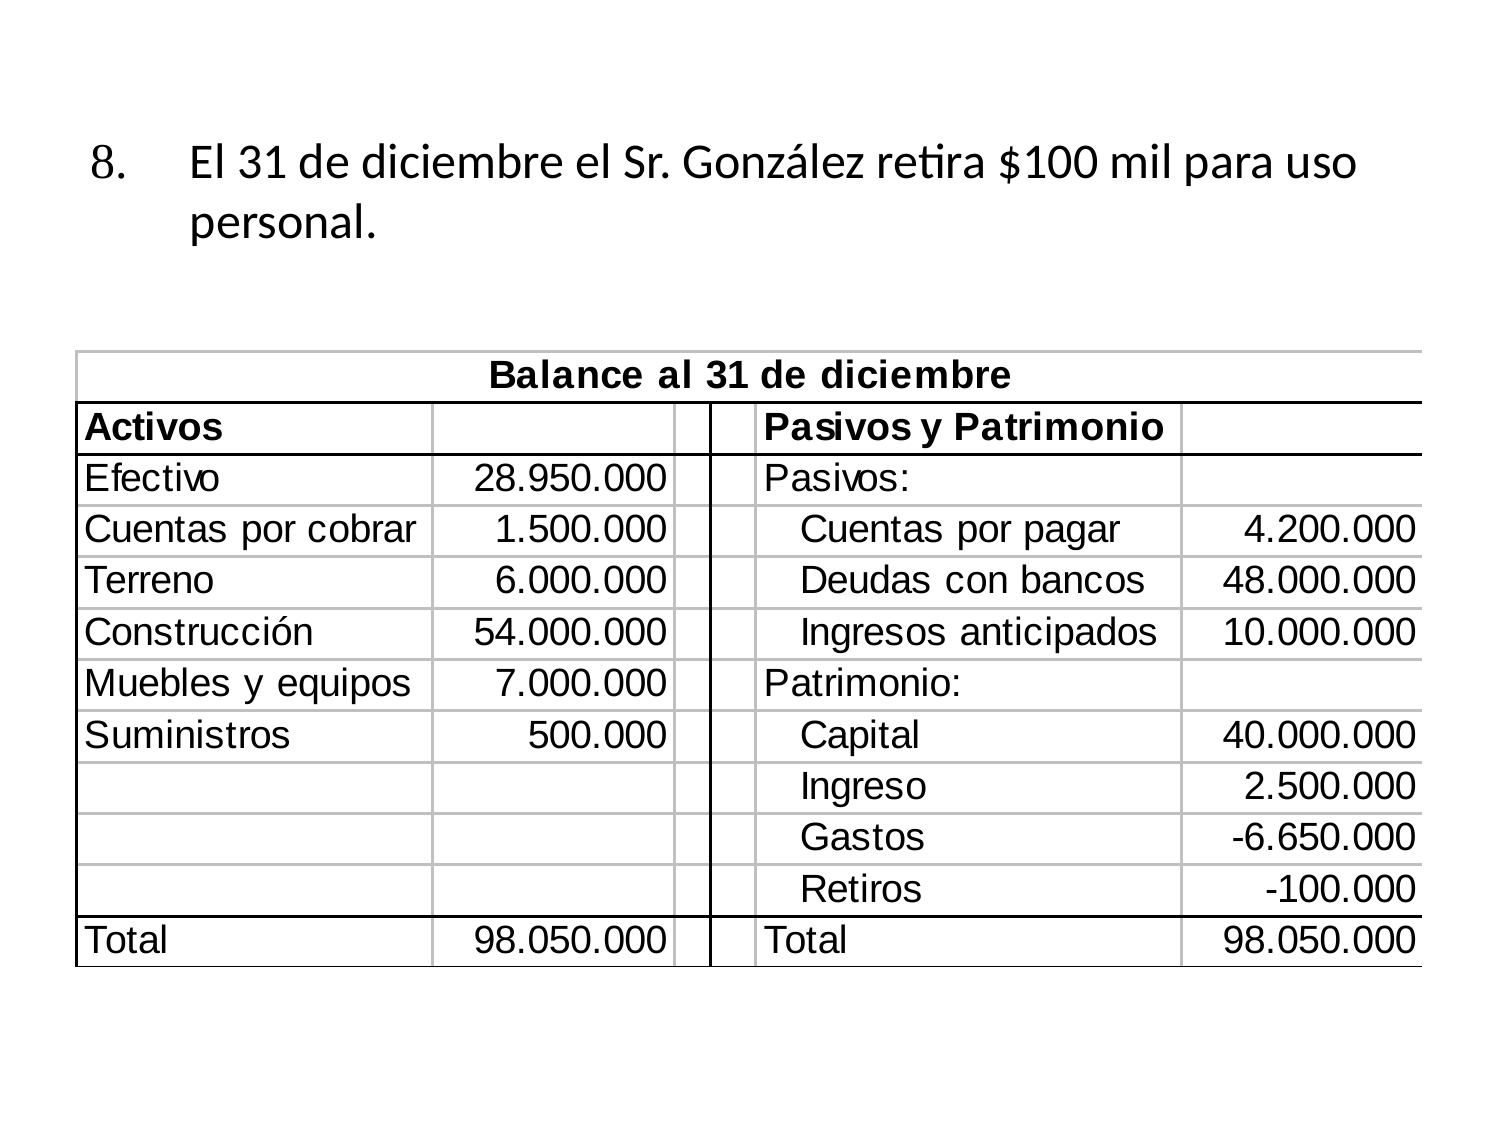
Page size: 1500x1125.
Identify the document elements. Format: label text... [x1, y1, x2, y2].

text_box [74, 349, 1426, 970]
list 8. El 31 de diciembre el Sr. González retira $100 mil para uso personal. [75, 120, 1436, 327]
